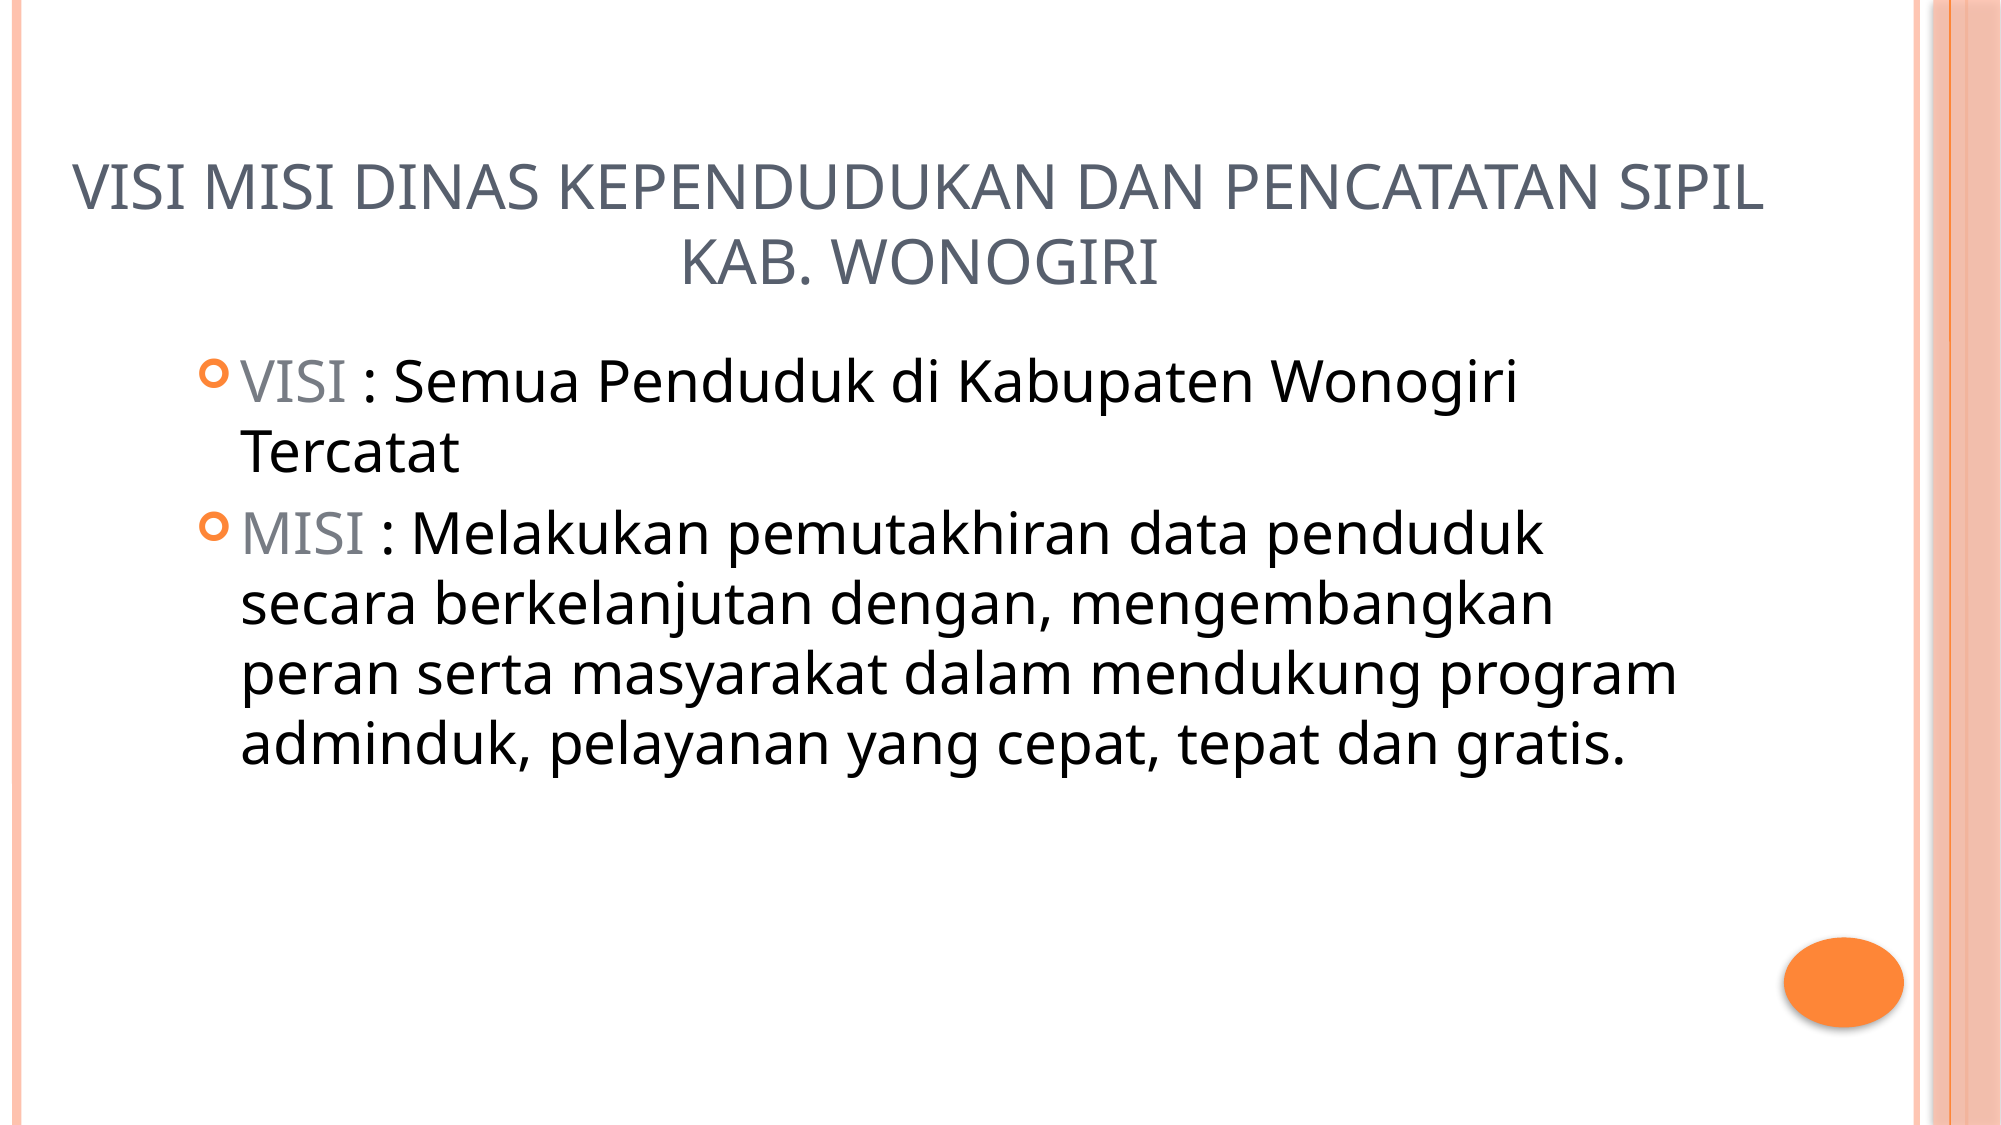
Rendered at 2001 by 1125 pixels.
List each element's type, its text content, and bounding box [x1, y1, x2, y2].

title VISI MISI DINAS KEPENDUDUKAN DAN PENCATATAN SIPIL KAB. WONOGIRI [39, 74, 1800, 304]
list VISI : Semua Penduduk di Kabupaten Wonogiri Tercatat MISI : Melakukan pemutakhiran data penduduk secara berkelanjutan dengan, mengembangkan peran serta masyarakat dalam mendukung program adminduk, pelayanan yang cepat, tepat dan gratis. [181, 336, 1713, 1025]
